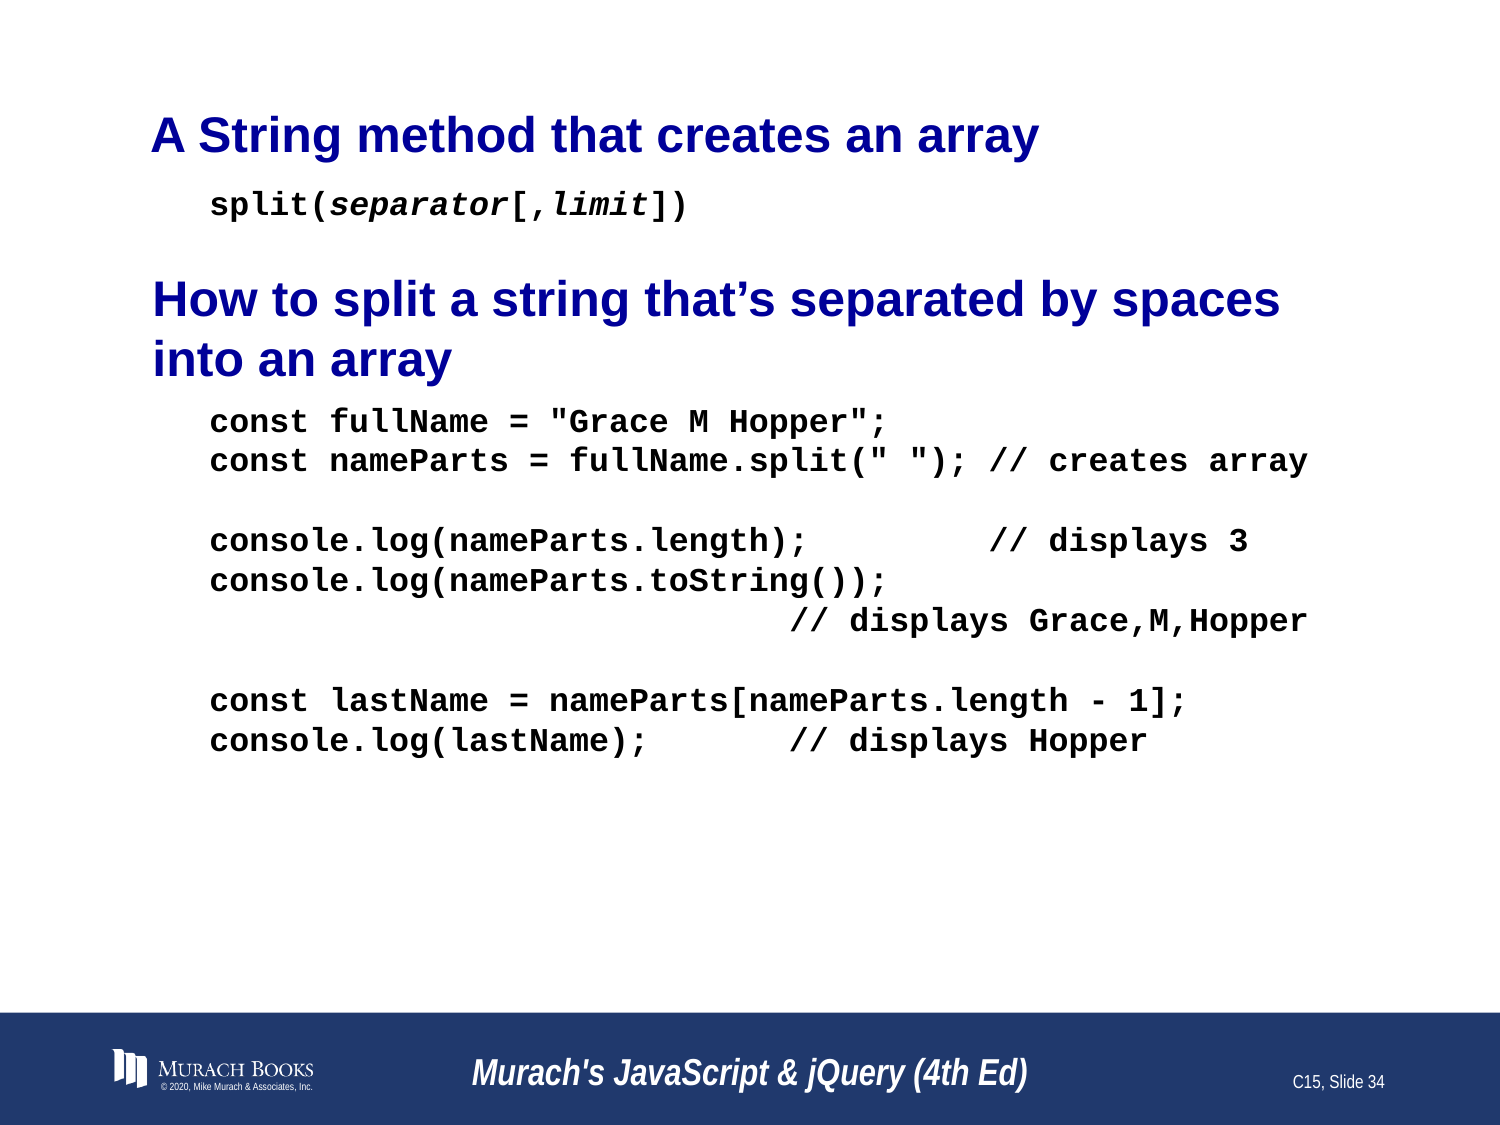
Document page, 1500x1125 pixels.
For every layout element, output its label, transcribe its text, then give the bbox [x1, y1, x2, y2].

title A String method that creates an array [150, 102, 1350, 164]
footer © 2020, Mike Murach & Associates, Inc. [12, 1025, 463, 1100]
slide_number Murach's JavaScript & jQuery (4th Ed) [463, 1025, 1050, 1100]
slide_number C15, Slide 34 [1087, 1025, 1400, 1100]
list split(separator[,limit]) How to split a string that’s separated by spaces into an array const fullName = "Grace M Hopper"; const nameParts = fullName.split(" "); // creates array console.log(nameParts.length); // displays 3 console.log(nameParts.toString()); // displays Grace,M,Hopper const lastName = nameParts[nameParts.length - 1]; console.log(lastName); // displays Hopper [137, 174, 1350, 975]
